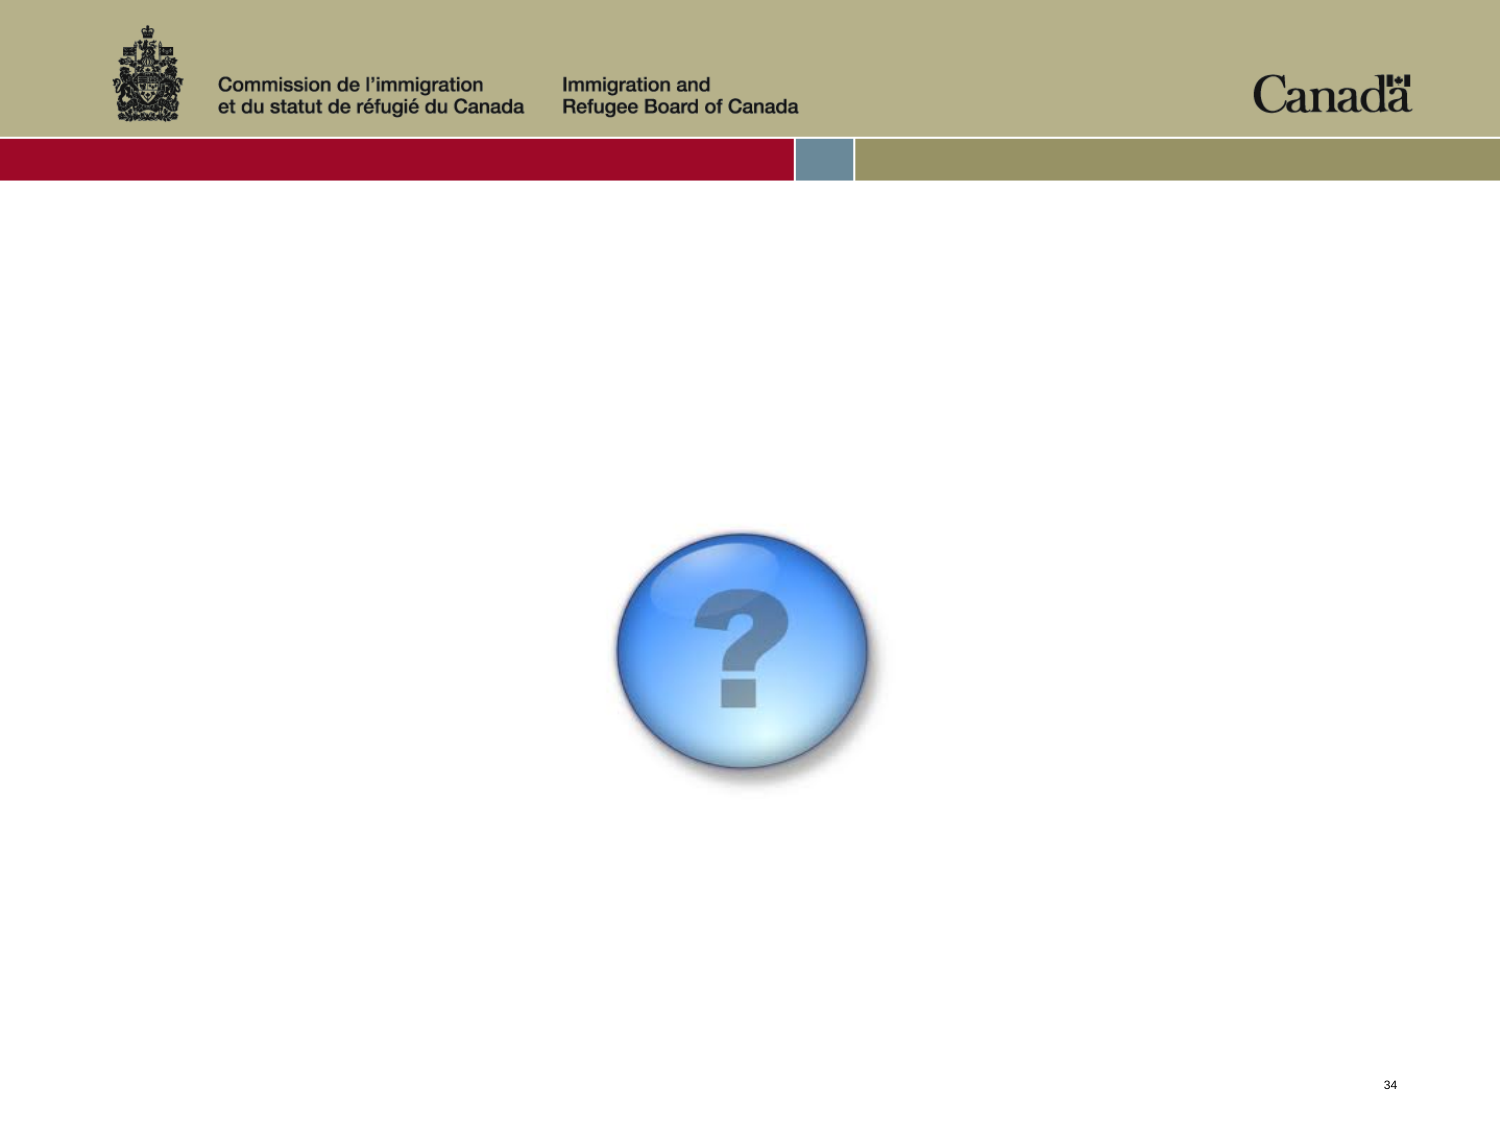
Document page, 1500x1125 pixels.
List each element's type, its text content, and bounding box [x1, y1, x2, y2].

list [584, 503, 901, 800]
picture [0, 0, 1500, 1125]
slide_number 34 [1100, 1025, 1413, 1100]
